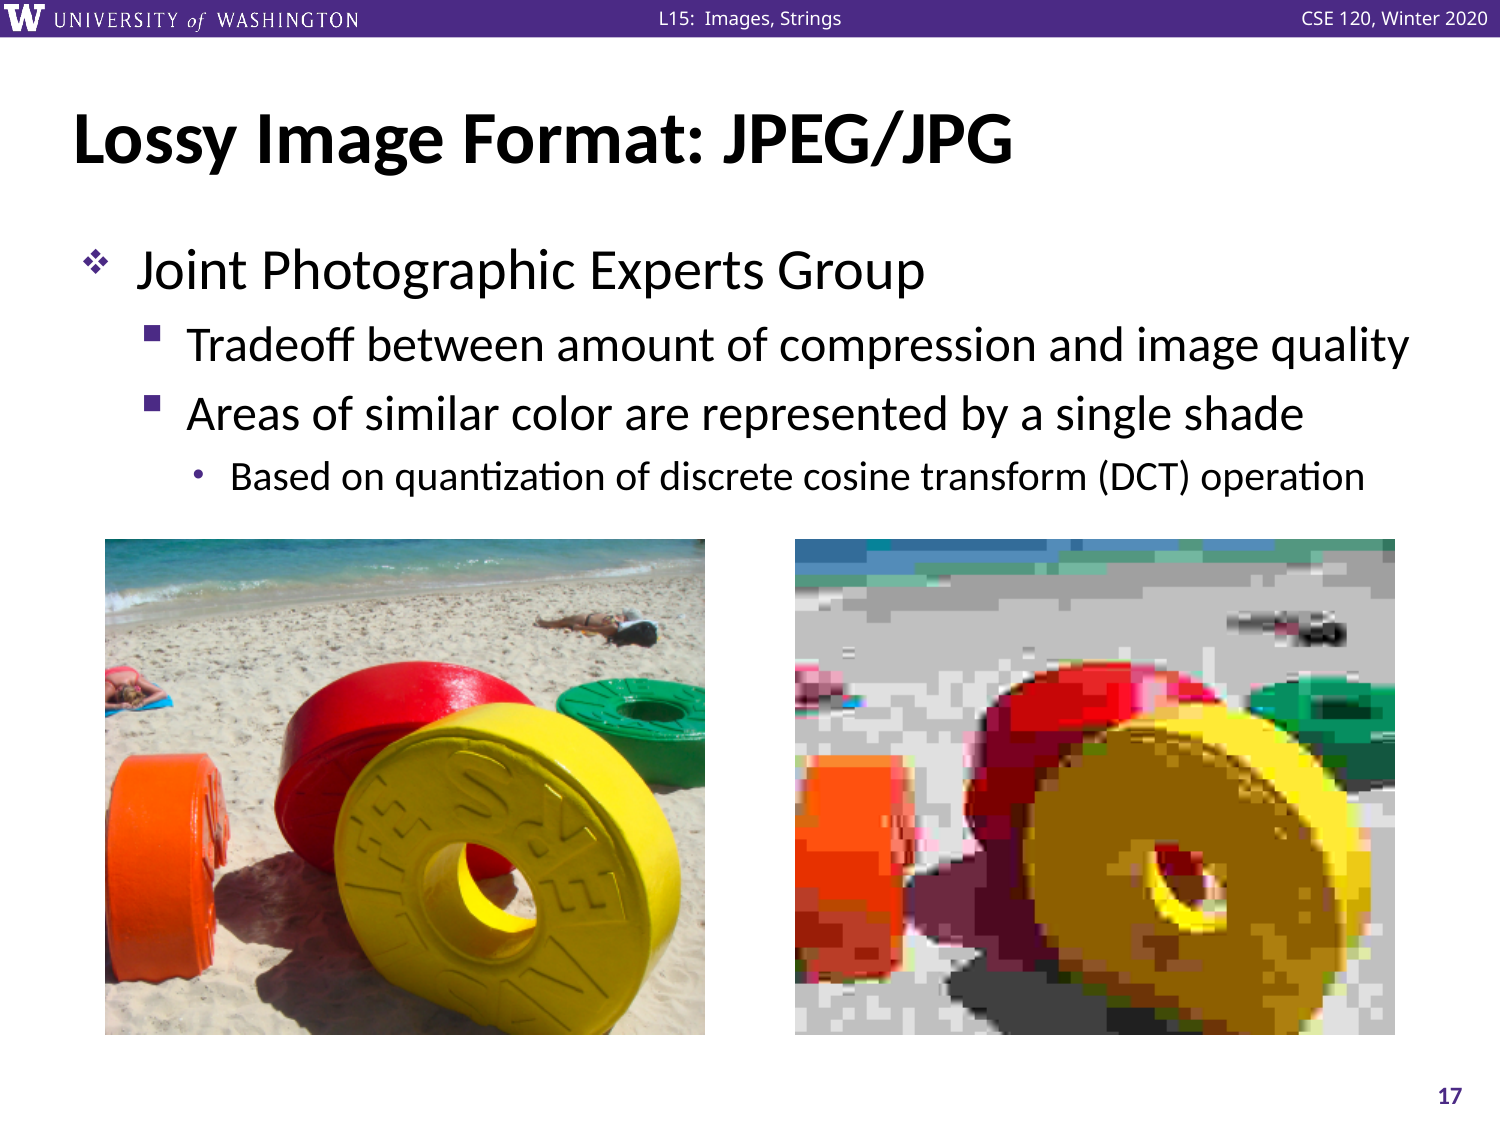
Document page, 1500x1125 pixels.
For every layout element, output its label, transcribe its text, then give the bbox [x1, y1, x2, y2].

slide_number 17 [1400, 1065, 1500, 1125]
list Joint Photographic Experts Group Tradeoff between amount of compression and image quality Areas of similar color are represented by a single shade Based on quantization of discrete cosine transform (DCT) operation [64, 223, 1438, 1040]
picture [794, 539, 1396, 1036]
picture [104, 539, 706, 1036]
picture [4, 4, 358, 32]
title Lossy Image Format: JPEG/JPG [58, 71, 1438, 197]
